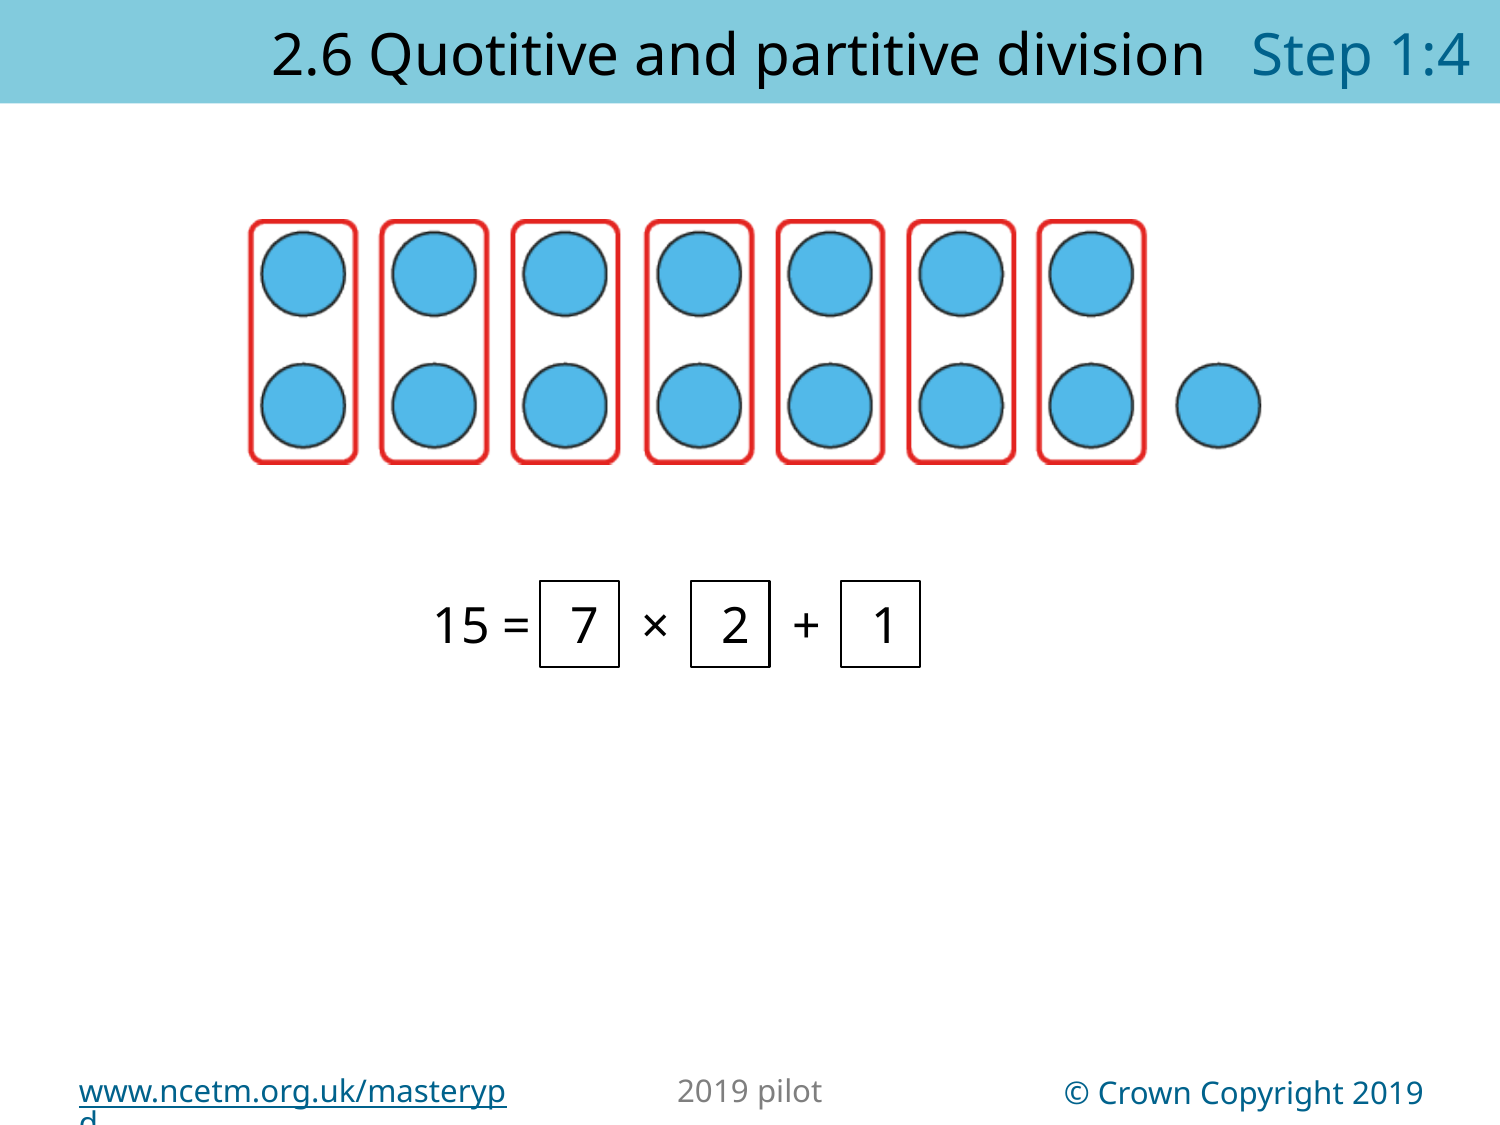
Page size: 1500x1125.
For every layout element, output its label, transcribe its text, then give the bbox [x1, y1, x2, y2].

text_box [540, 580, 619, 667]
text_box 15 = [417, 586, 546, 661]
list 2.6 Quotitive and partitive division Step 1:4 [0, 0, 1500, 104]
text_box [690, 580, 770, 667]
text_box [841, 580, 920, 667]
text_box × [626, 586, 685, 661]
text_box + [777, 586, 836, 661]
picture [0, 219, 1500, 465]
